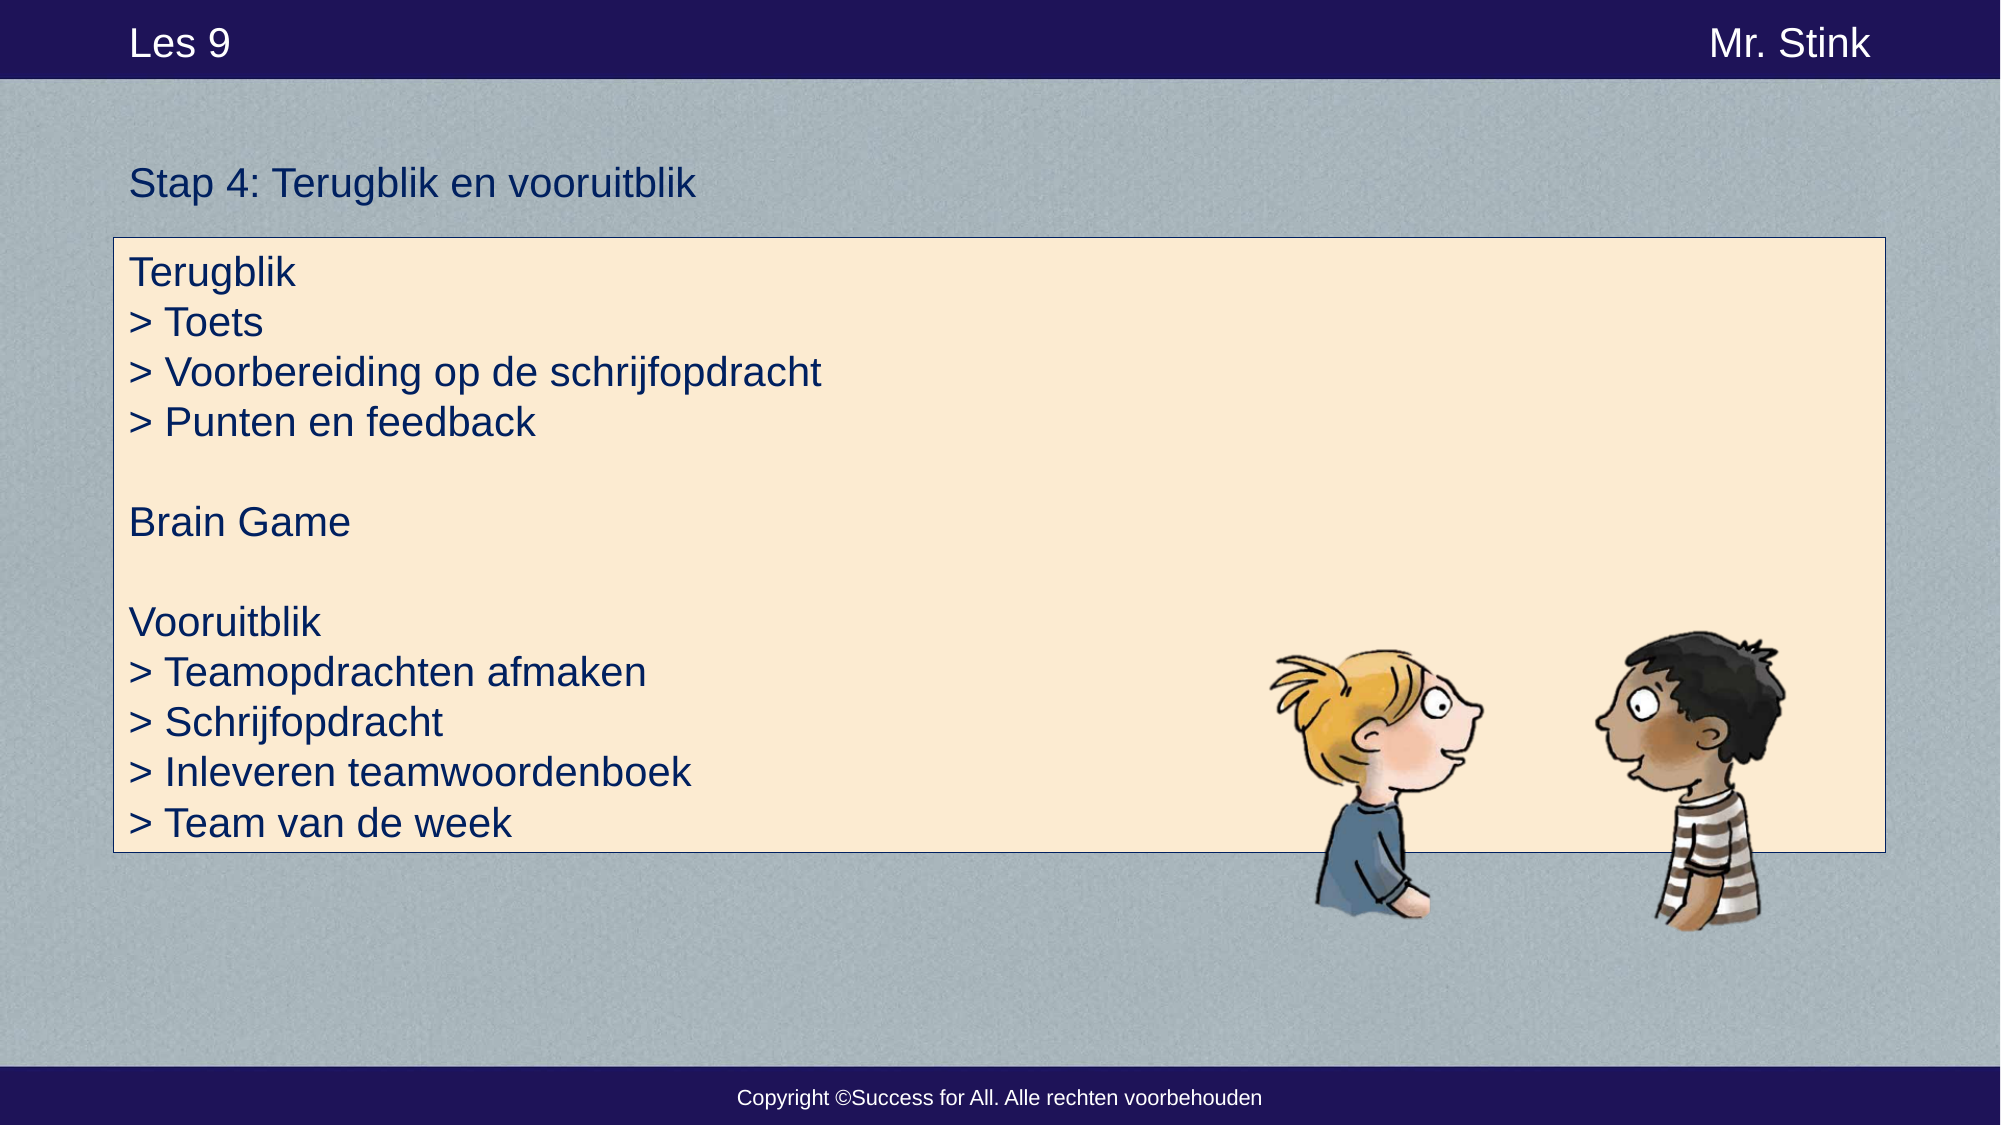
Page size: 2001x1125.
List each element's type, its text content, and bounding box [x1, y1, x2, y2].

text_box Copyright ©Success for All. Alle rechten voorbehouden [0, 1076, 2000, 1125]
picture [0, 0, 2001, 1125]
text_box Mr. Stink [999, 8, 1886, 73]
text_box Stap 4: Terugblik en vooruitblik [113, 148, 1635, 214]
text_box Les 9 [114, 8, 354, 73]
text_box Terugblik > Toets > Voorbereiding op de schrijfopdracht > Punten en feedback Brain Game Vooruitblik > Teamopdrachten afmaken > Schrijfopdracht > Inleveren teamwoordenboek > Team van de week [113, 237, 1886, 853]
